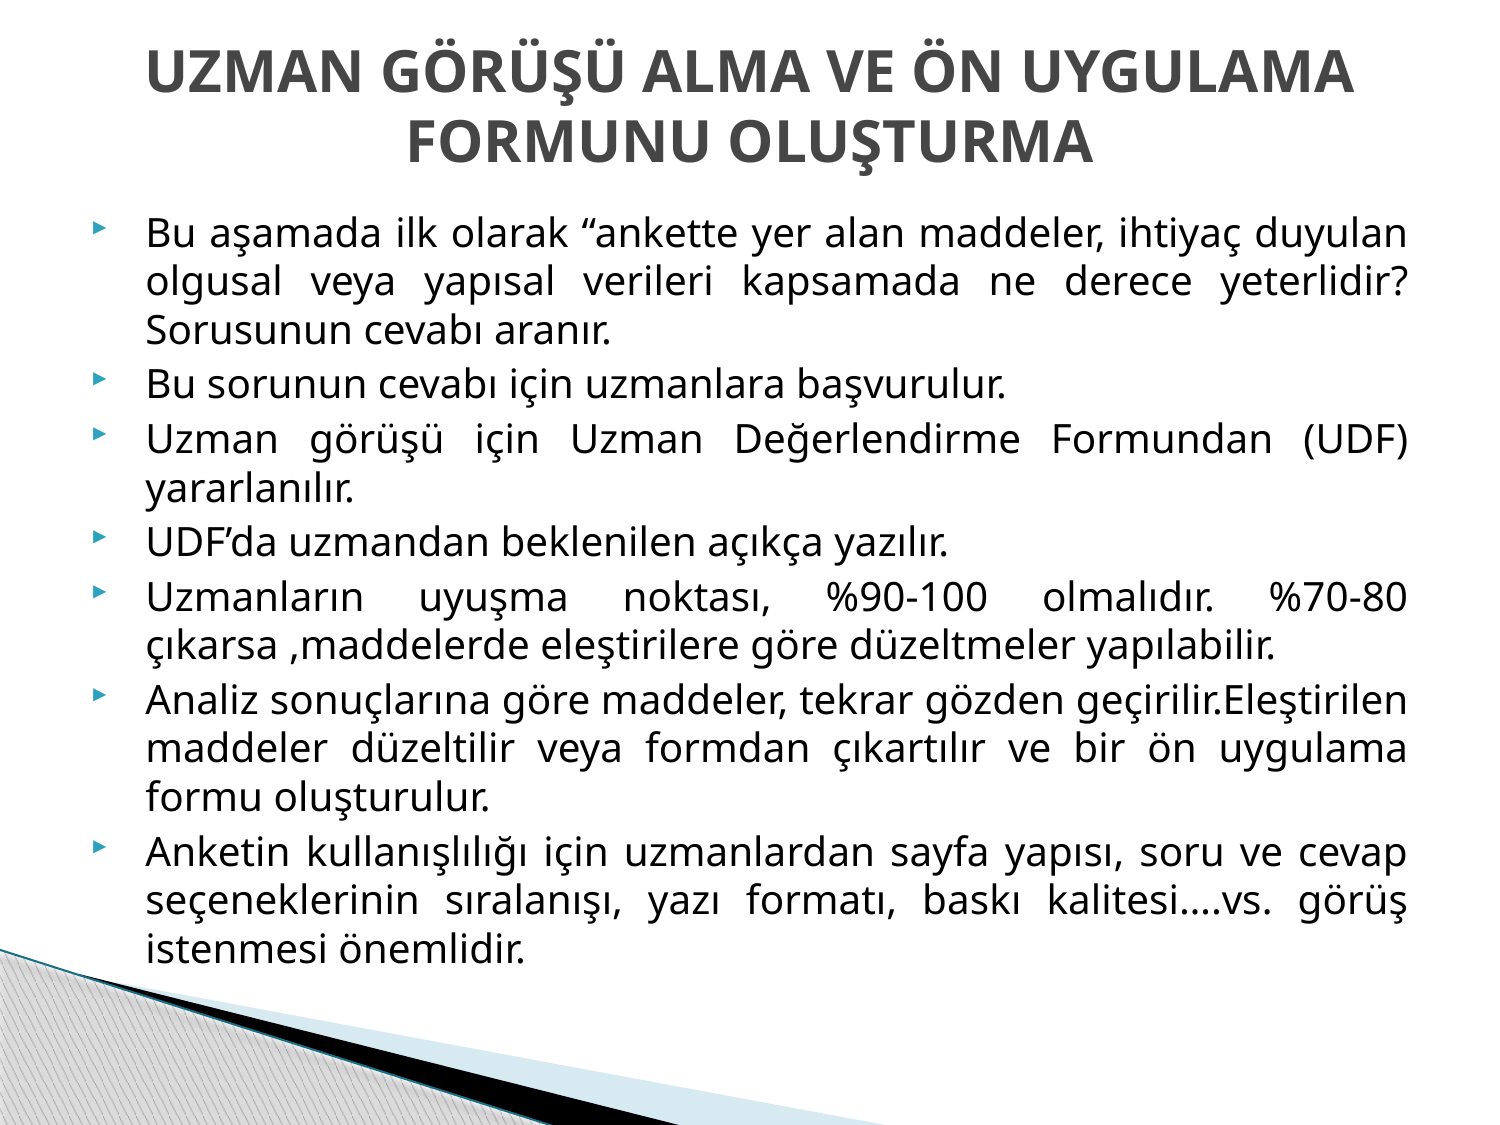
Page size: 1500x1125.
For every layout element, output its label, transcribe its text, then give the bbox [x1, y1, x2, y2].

title UZMAN GÖRÜŞÜ ALMA VE ÖN UYGULAMA FORMUNU OLUŞTURMA [75, 45, 1425, 233]
list Bu aşamada ilk olarak “ankette yer alan maddeler, ihtiyaç duyulan olgusal veya yapısal verileri kapsamada ne derece yeterlidir? Sorusunun cevabı aranır. Bu sorunun cevabı için uzmanlara başvurulur. Uzman görüşü için Uzman Değerlendirme Formundan (UDF) yararlanılır. UDF’da uzmandan beklenilen açıkça yazılır. Uzmanların uyuşma noktası, %90-100 olmalıdır. %70-80 çıkarsa ,maddelerde eleştirilere göre düzeltmeler yapılabilir. Analiz sonuçlarına göre maddeler, tekrar gözden geçirilir.Eleştirilen maddeler düzeltilir veya formdan çıkartılır ve bir ön uygulama formu oluşturulur. Anketin kullanışlılığı için uzmanlardan sayfa yapısı, soru ve cevap seçeneklerinin sıralanışı, yazı formatı, baskı kalitesi….vs. görüş istenmesi önemlidir. [75, 233, 1425, 986]
